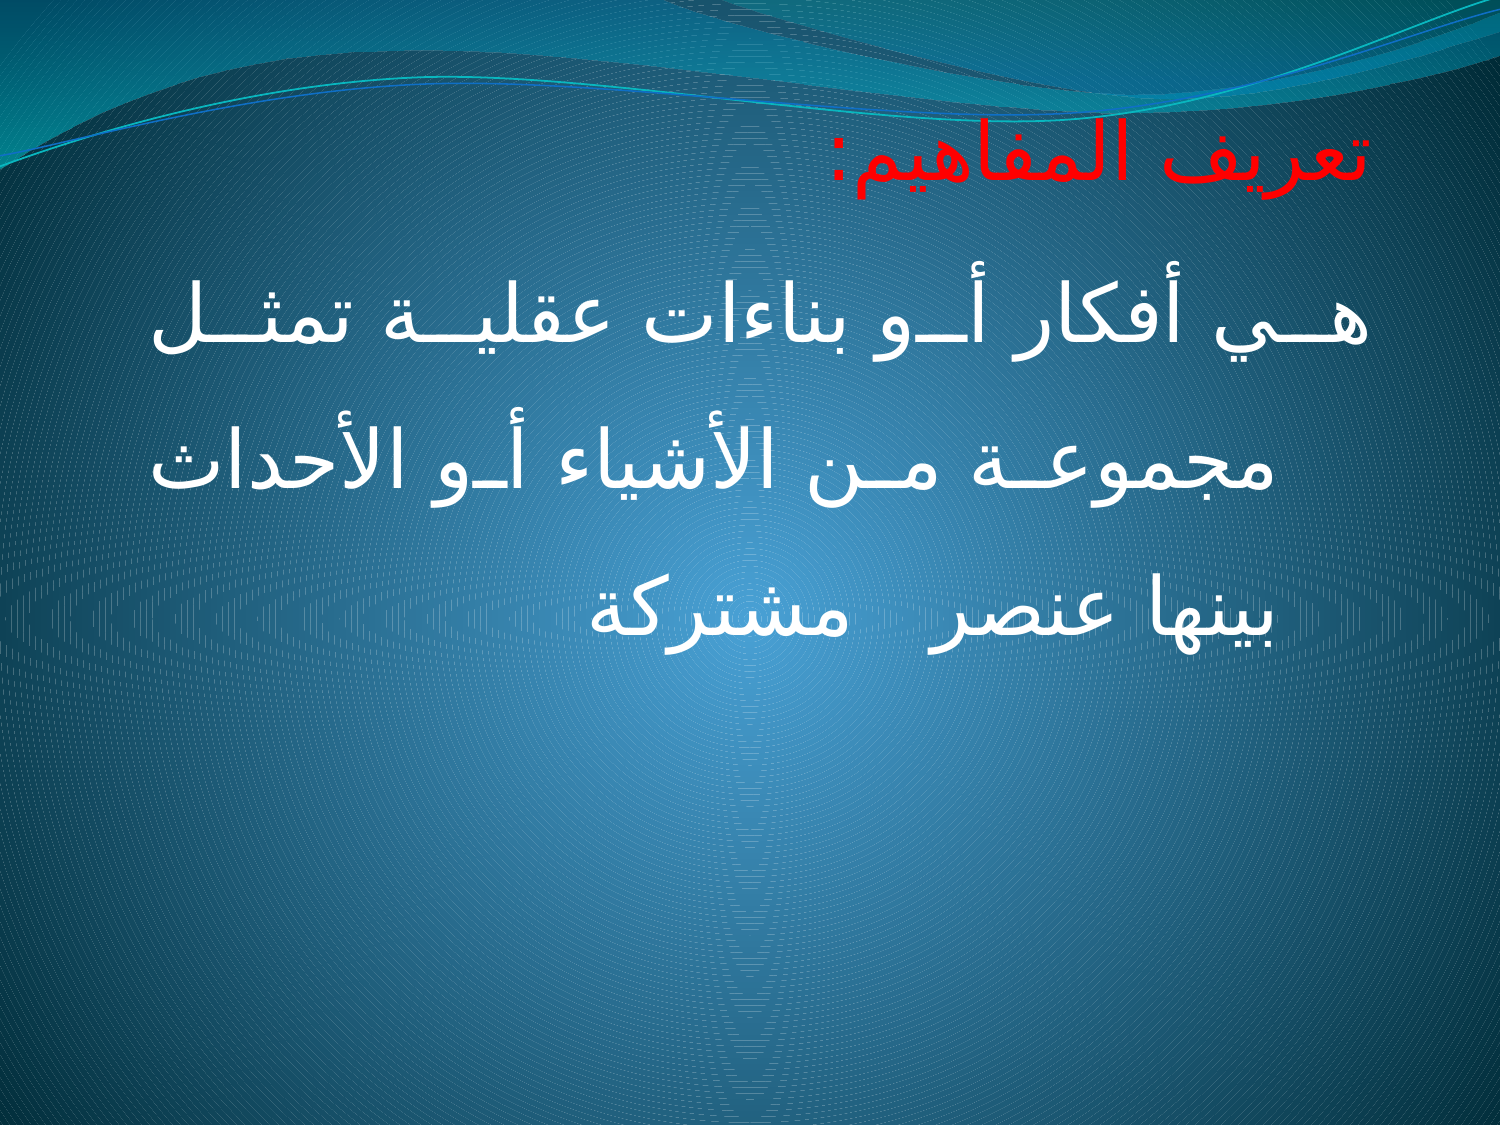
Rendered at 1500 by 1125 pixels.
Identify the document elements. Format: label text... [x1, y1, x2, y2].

subtitle تعريف المفاهيم: هي أفكار أو بناءات عقلية تمثل مجموعة من الأشياء أو الأحداث بينها عنصر مشتركة [140, 42, 1376, 1059]
